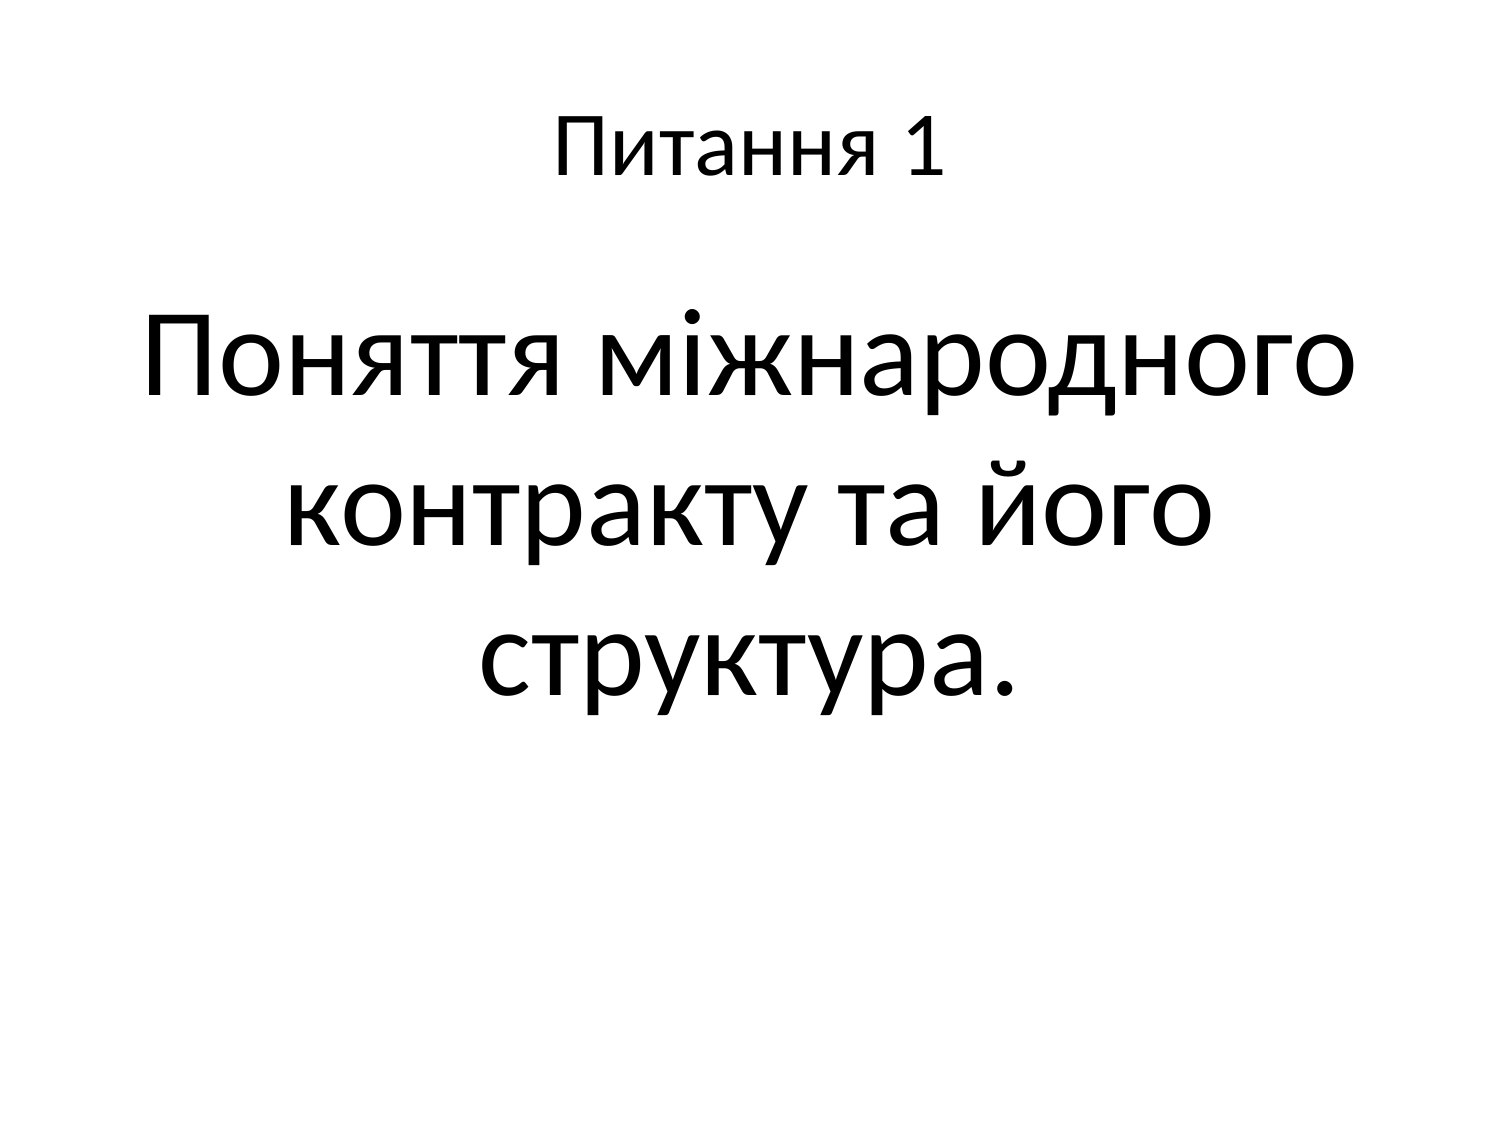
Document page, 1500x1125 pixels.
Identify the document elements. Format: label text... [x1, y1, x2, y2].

list Поняття міжнародного контракту та його структура. [75, 262, 1425, 1005]
title Питання 1 [75, 45, 1425, 233]
